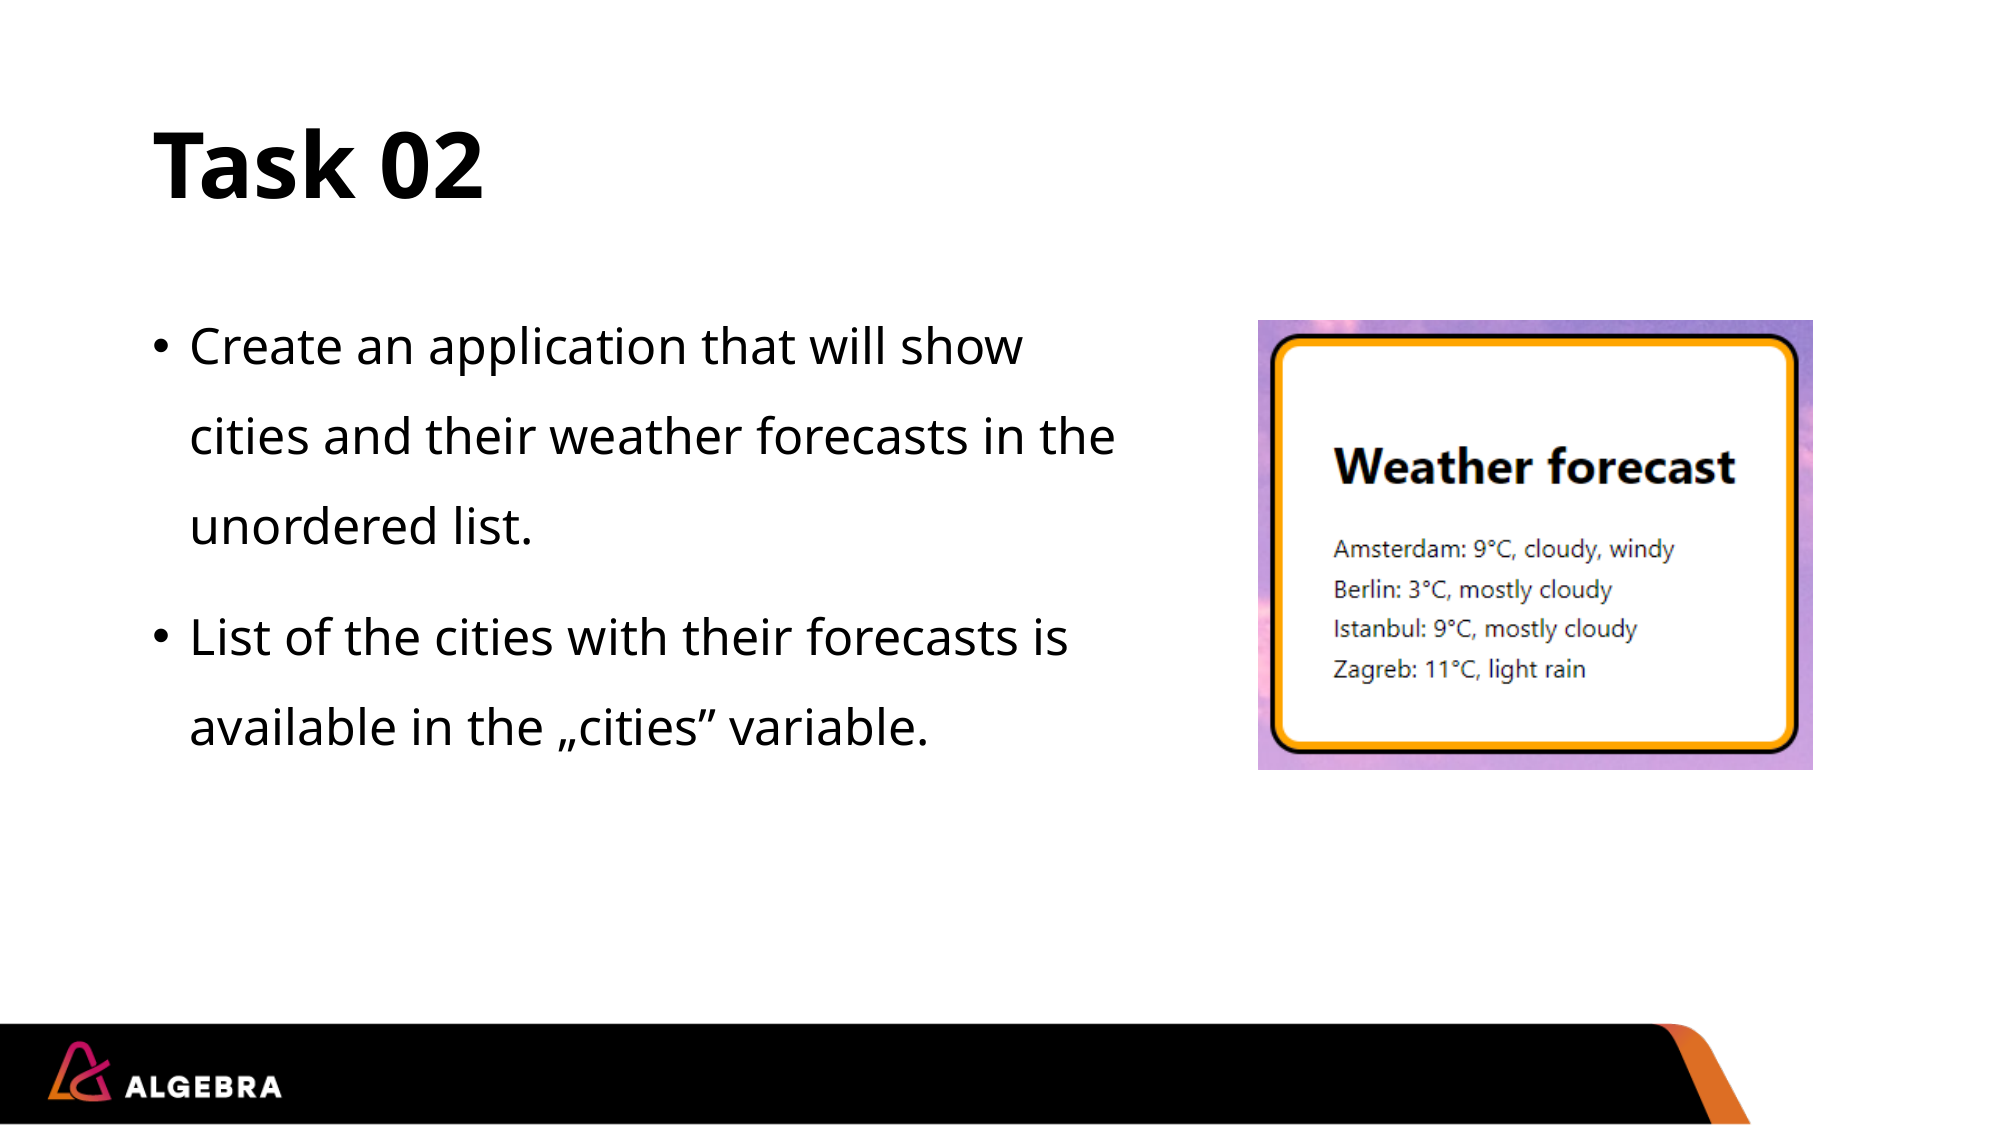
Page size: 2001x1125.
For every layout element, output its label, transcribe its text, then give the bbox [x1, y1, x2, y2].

picture [1258, 319, 1814, 770]
title Task 02 [137, 59, 1863, 277]
picture [0, 1023, 1958, 1125]
list Create an application that will show cities and their weather forecasts in the unordered list. List of the cities with their forecasts is available in the „cities” variable. [137, 277, 1971, 1014]
